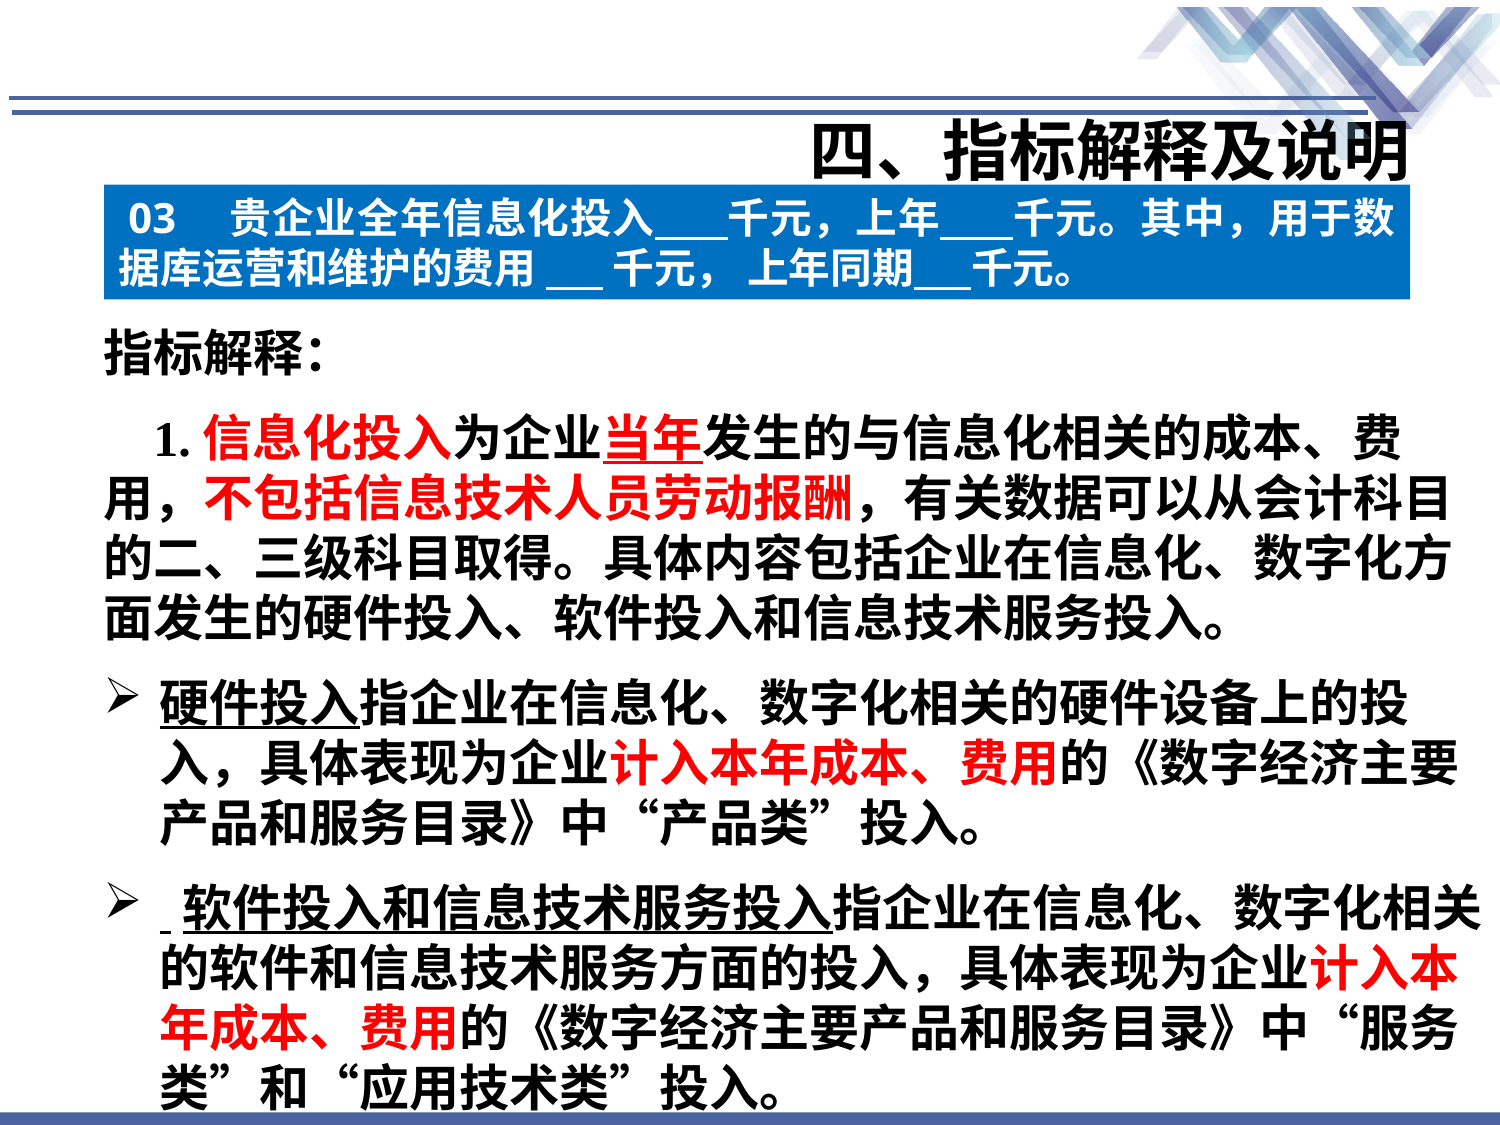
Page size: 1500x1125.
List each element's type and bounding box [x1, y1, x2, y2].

text_box [0, 7, 1500, 1125]
